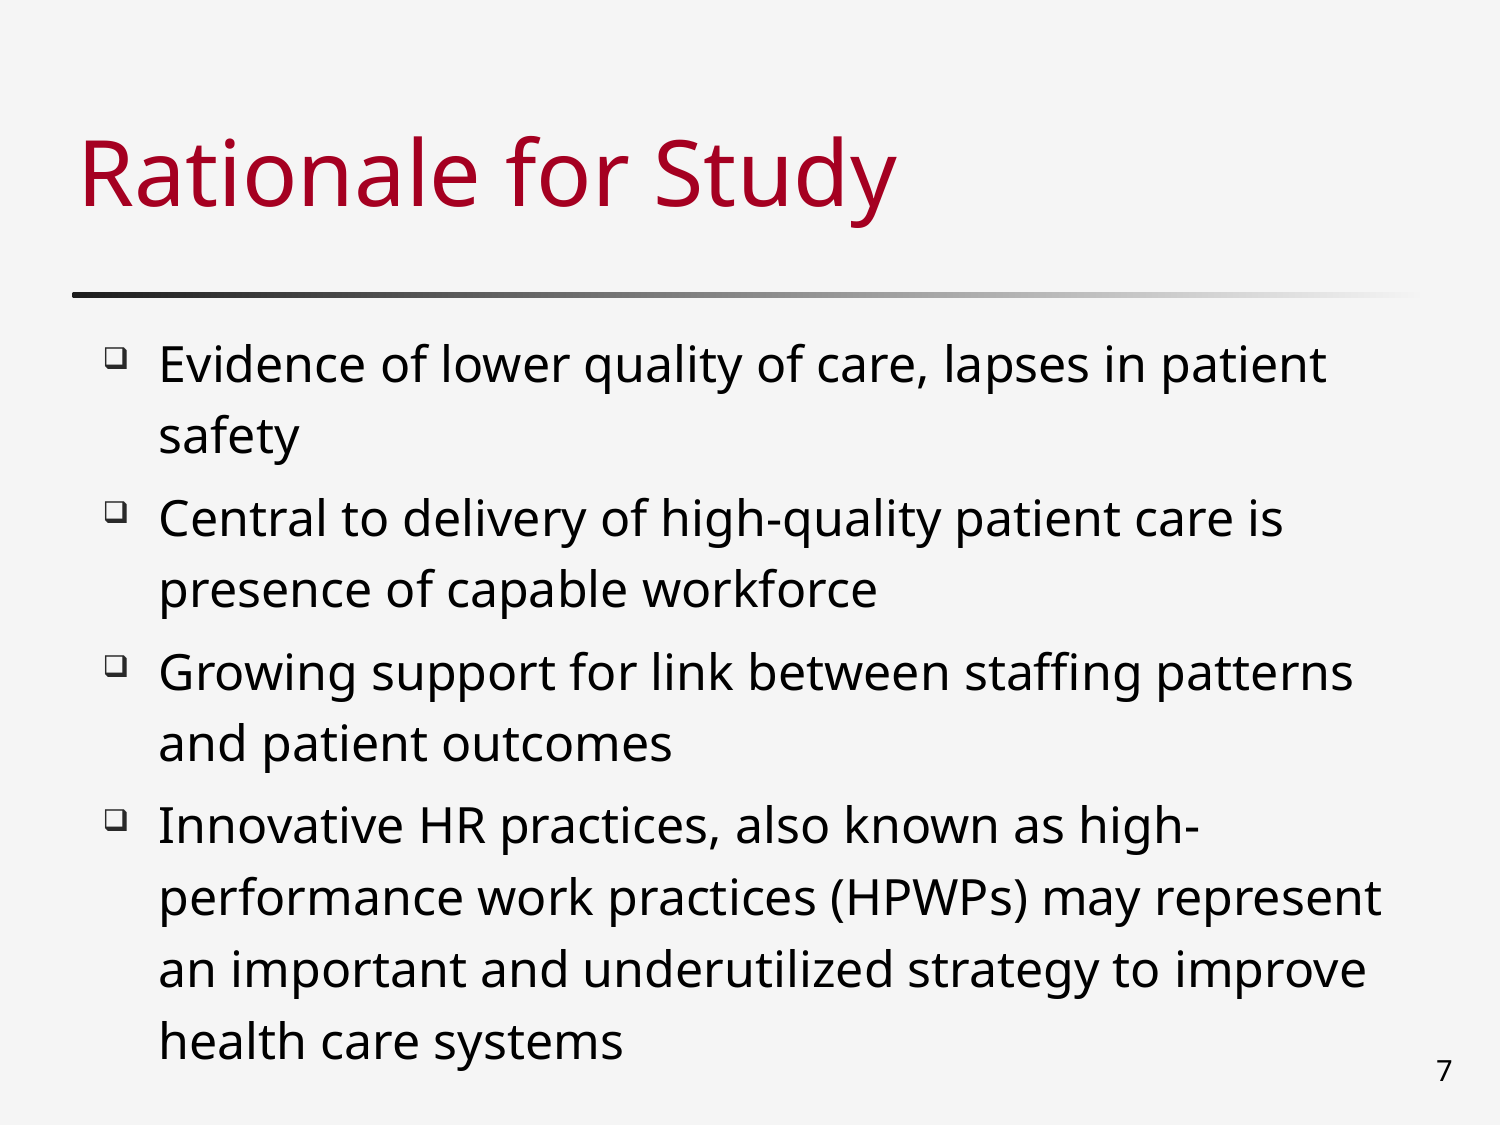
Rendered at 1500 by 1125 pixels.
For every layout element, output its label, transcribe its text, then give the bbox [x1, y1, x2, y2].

title Rationale for Study [62, 49, 1342, 291]
slide_number 7 [1154, 1023, 1468, 1100]
list Evidence of lower quality of care, lapses in patient safety Central to delivery of high-quality patient care is presence of capable workforce Growing support for link between staffing patterns and patient outcomes Innovative HR practices, also known as high-performance work practices (HPWPs) may represent an important and underutilized strategy to improve health care systems [87, 312, 1451, 988]
